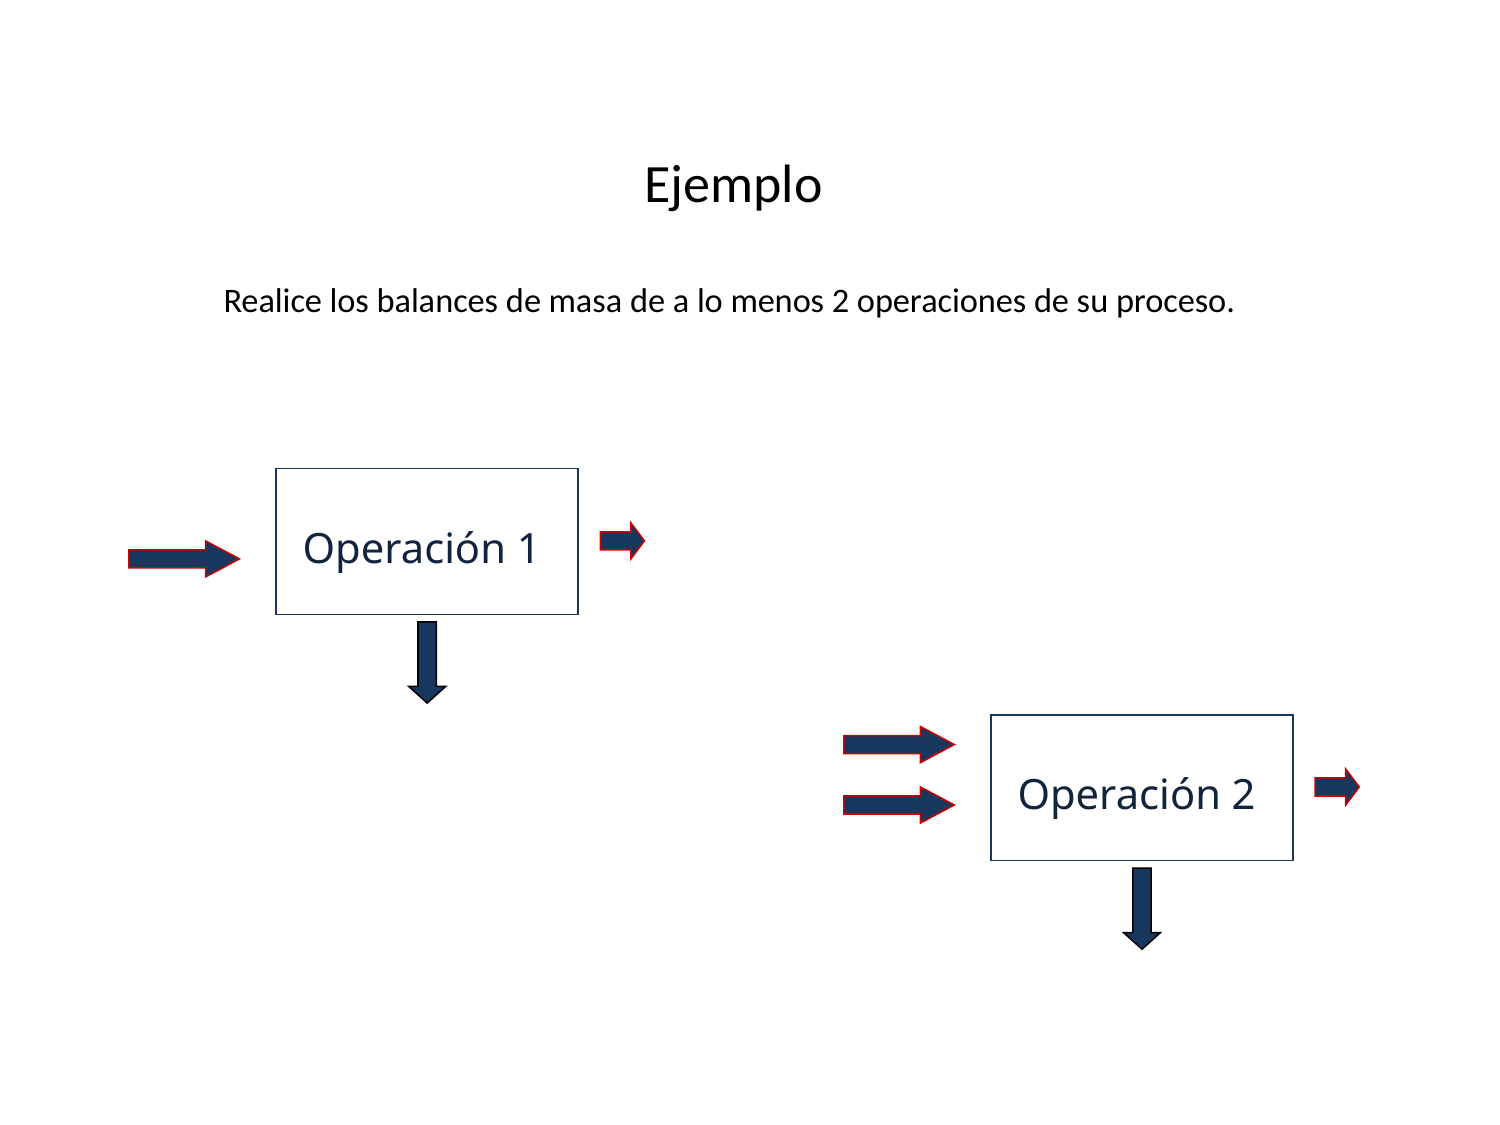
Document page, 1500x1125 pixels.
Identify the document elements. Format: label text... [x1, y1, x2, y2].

text_box [1123, 868, 1161, 950]
text_box [843, 786, 955, 824]
title Ejemplo Realice los balances de masa de a lo menos 2 operaciones de su proceso. [58, 140, 1409, 328]
text_box [1315, 768, 1360, 806]
text_box [843, 726, 955, 763]
text_box Operación 2 [991, 714, 1293, 861]
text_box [128, 468, 645, 704]
